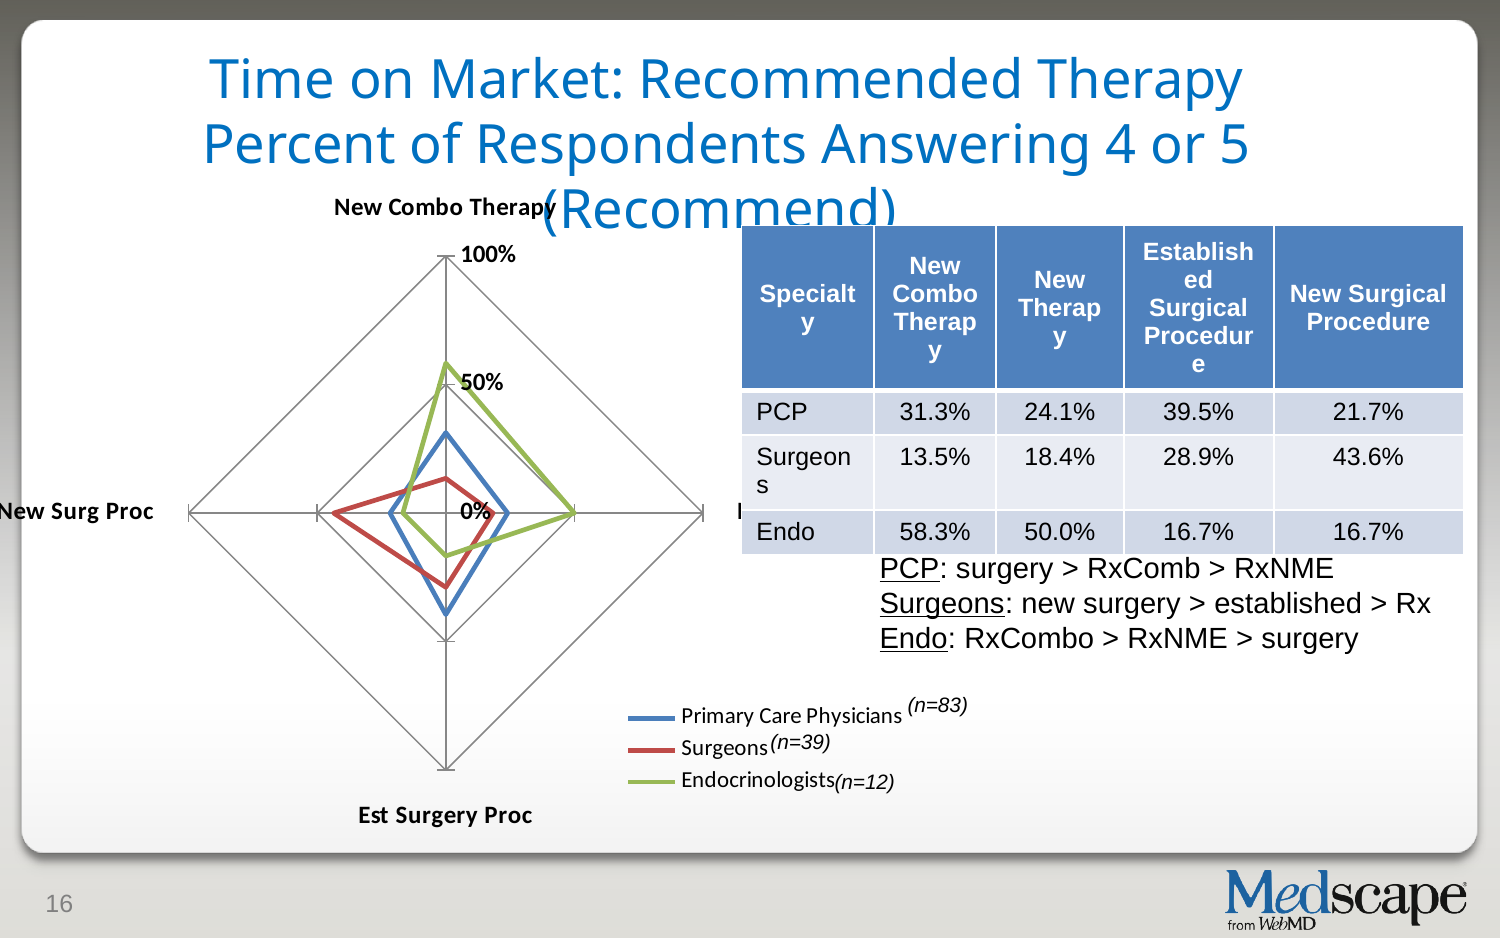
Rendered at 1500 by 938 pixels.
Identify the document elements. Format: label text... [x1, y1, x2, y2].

table_cell 28.9% [1171, 436, 1273, 509]
chart [0, 183, 1165, 851]
table_header New Surgical Procedure [1275, 226, 1463, 388]
table_header Established Surgical Procedure [1171, 226, 1273, 388]
table_cell 21.7% [1275, 393, 1463, 434]
picture [0, 0, 1500, 938]
title Time on Market: Recommended Therapy Percent of Respondents Answering 4 or 5 (Recommend) [28, 37, 1426, 194]
table_cell 39.5% [1171, 393, 1273, 434]
text_box PCP: surgery > RxComb > RxNME Surgeons: new surgery > established > Rx Endo: RxCombo > RxNME > surgery [1171, 542, 1465, 663]
table_cell 43.6% [1275, 436, 1463, 509]
table_cell 16.7% [1171, 511, 1273, 542]
table_cell 16.7% [1275, 511, 1463, 542]
